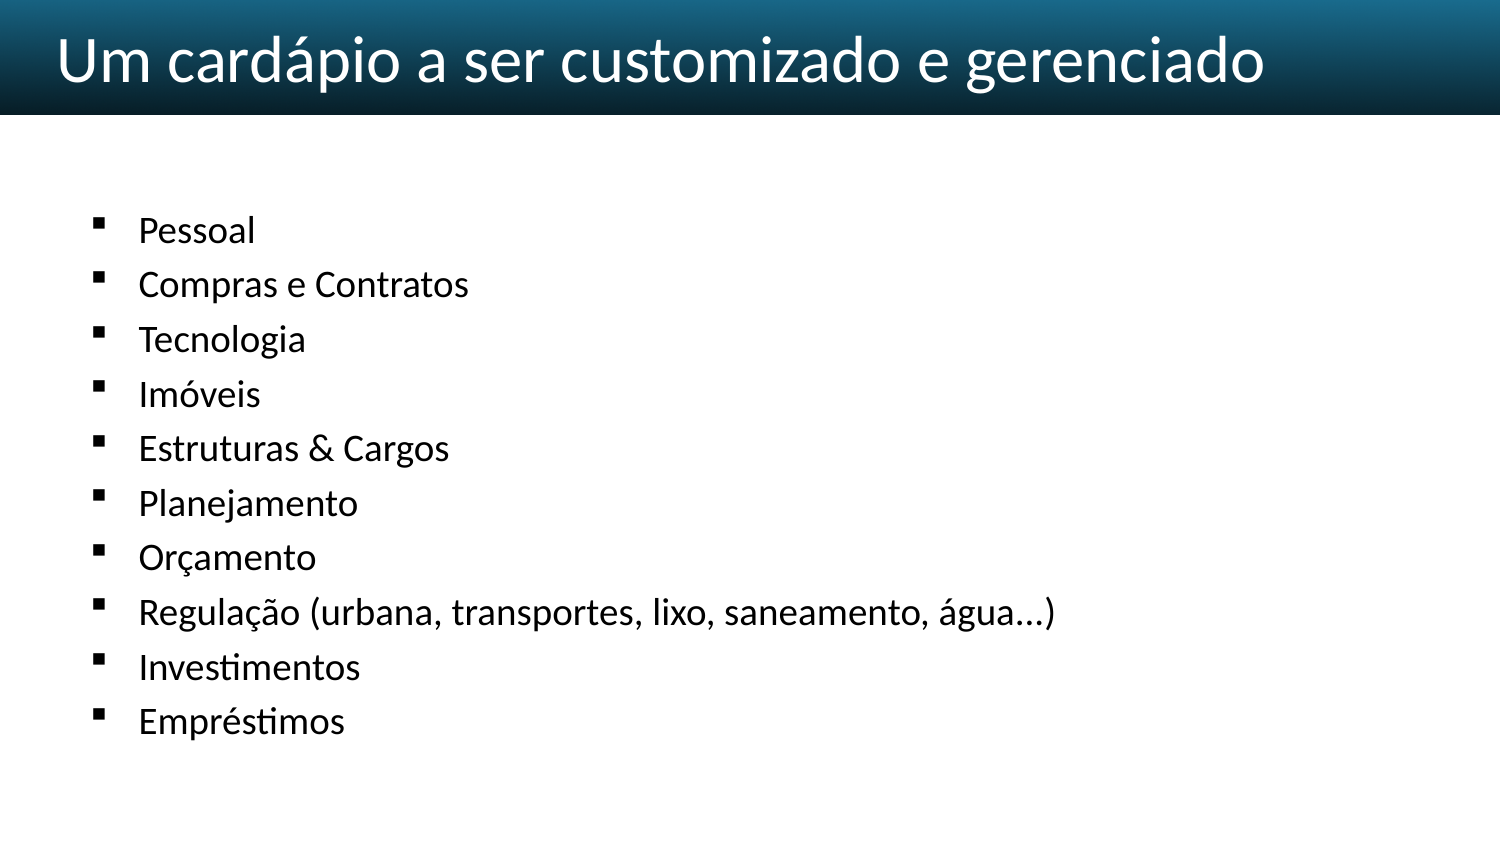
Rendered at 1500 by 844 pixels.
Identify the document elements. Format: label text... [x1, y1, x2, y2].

title Um cardápio a ser customizado e gerenciado [41, 20, 1471, 92]
list Pessoal Compras e Contratos Tecnologia Imóveis Estruturas & Cargos Planejamento Orçamento Regulação (urbana, transportes, lixo, saneamento, água...) Investimentos Empréstimos [75, 196, 1425, 754]
picture [0, 0, 1500, 115]
